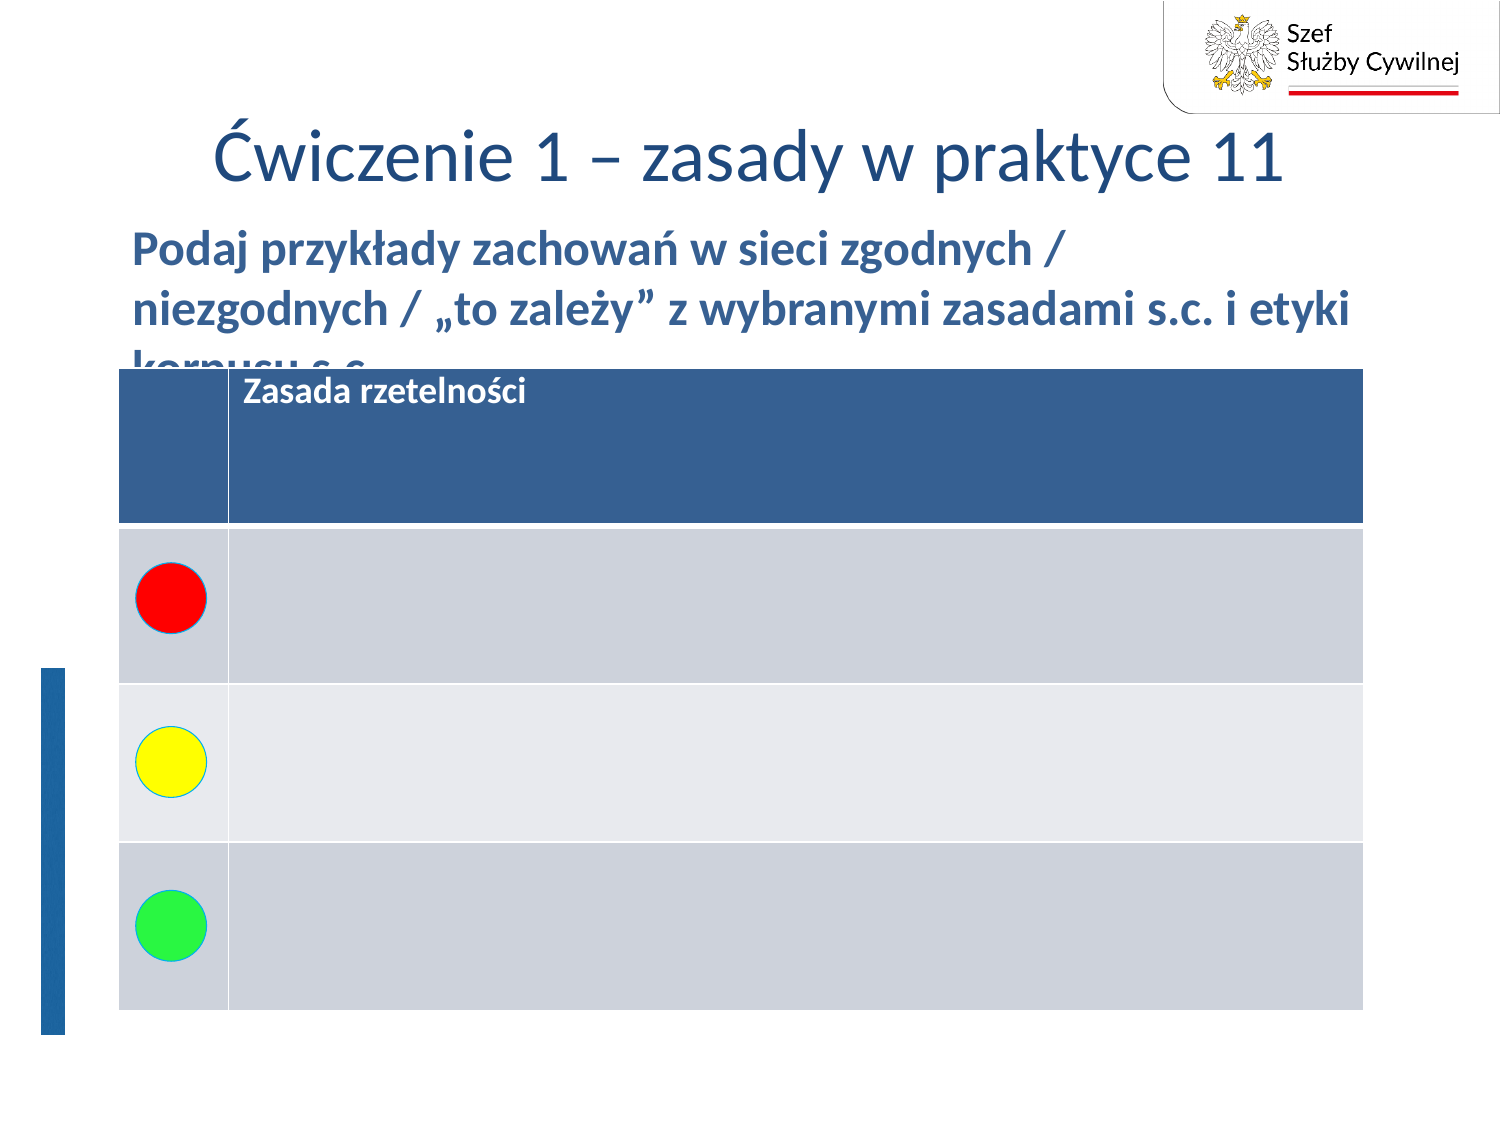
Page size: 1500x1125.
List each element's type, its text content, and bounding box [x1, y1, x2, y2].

table_cell [119, 529, 228, 683]
table_header Zasada rzetelności [229, 369, 1363, 523]
table_cell [119, 843, 228, 1010]
table_cell [119, 685, 228, 841]
table_cell [229, 843, 1363, 1010]
text_box [133, 560, 209, 636]
text_box [133, 724, 209, 800]
text_box Podaj przykłady zachowań w sieci zgodnych / niezgodnych / „to zależy” z wybranymi zasadami s.c. i etyki korpusu s.c. [117, 208, 1382, 403]
table_cell [229, 529, 1363, 683]
picture [1163, 0, 1500, 114]
picture [41, 668, 65, 1035]
table_cell [229, 685, 1363, 841]
title Ćwiczenie 1 – zasady w praktyce 11 [100, 99, 1400, 224]
text_box [133, 888, 209, 964]
table_header [119, 369, 228, 523]
